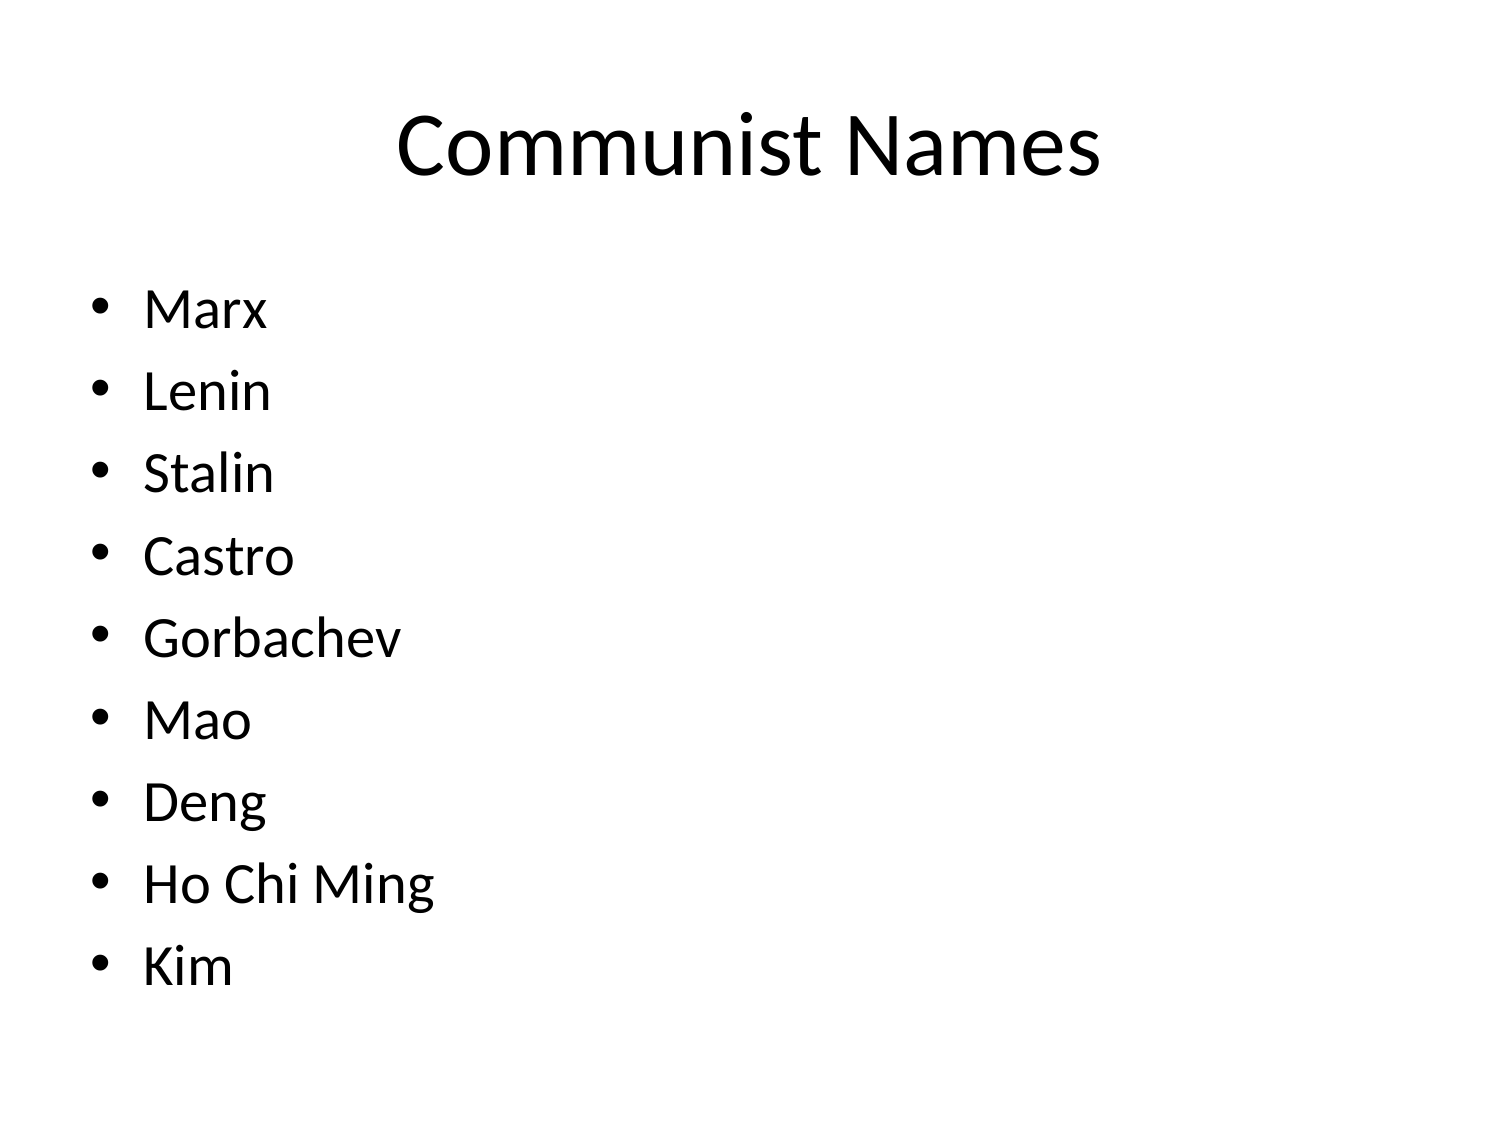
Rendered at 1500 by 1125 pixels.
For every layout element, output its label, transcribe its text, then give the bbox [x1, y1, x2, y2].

list Marx Lenin Stalin Castro Gorbachev Mao Deng Ho Chi Ming Kim [75, 262, 1425, 1005]
title Communist Names [75, 45, 1425, 233]
